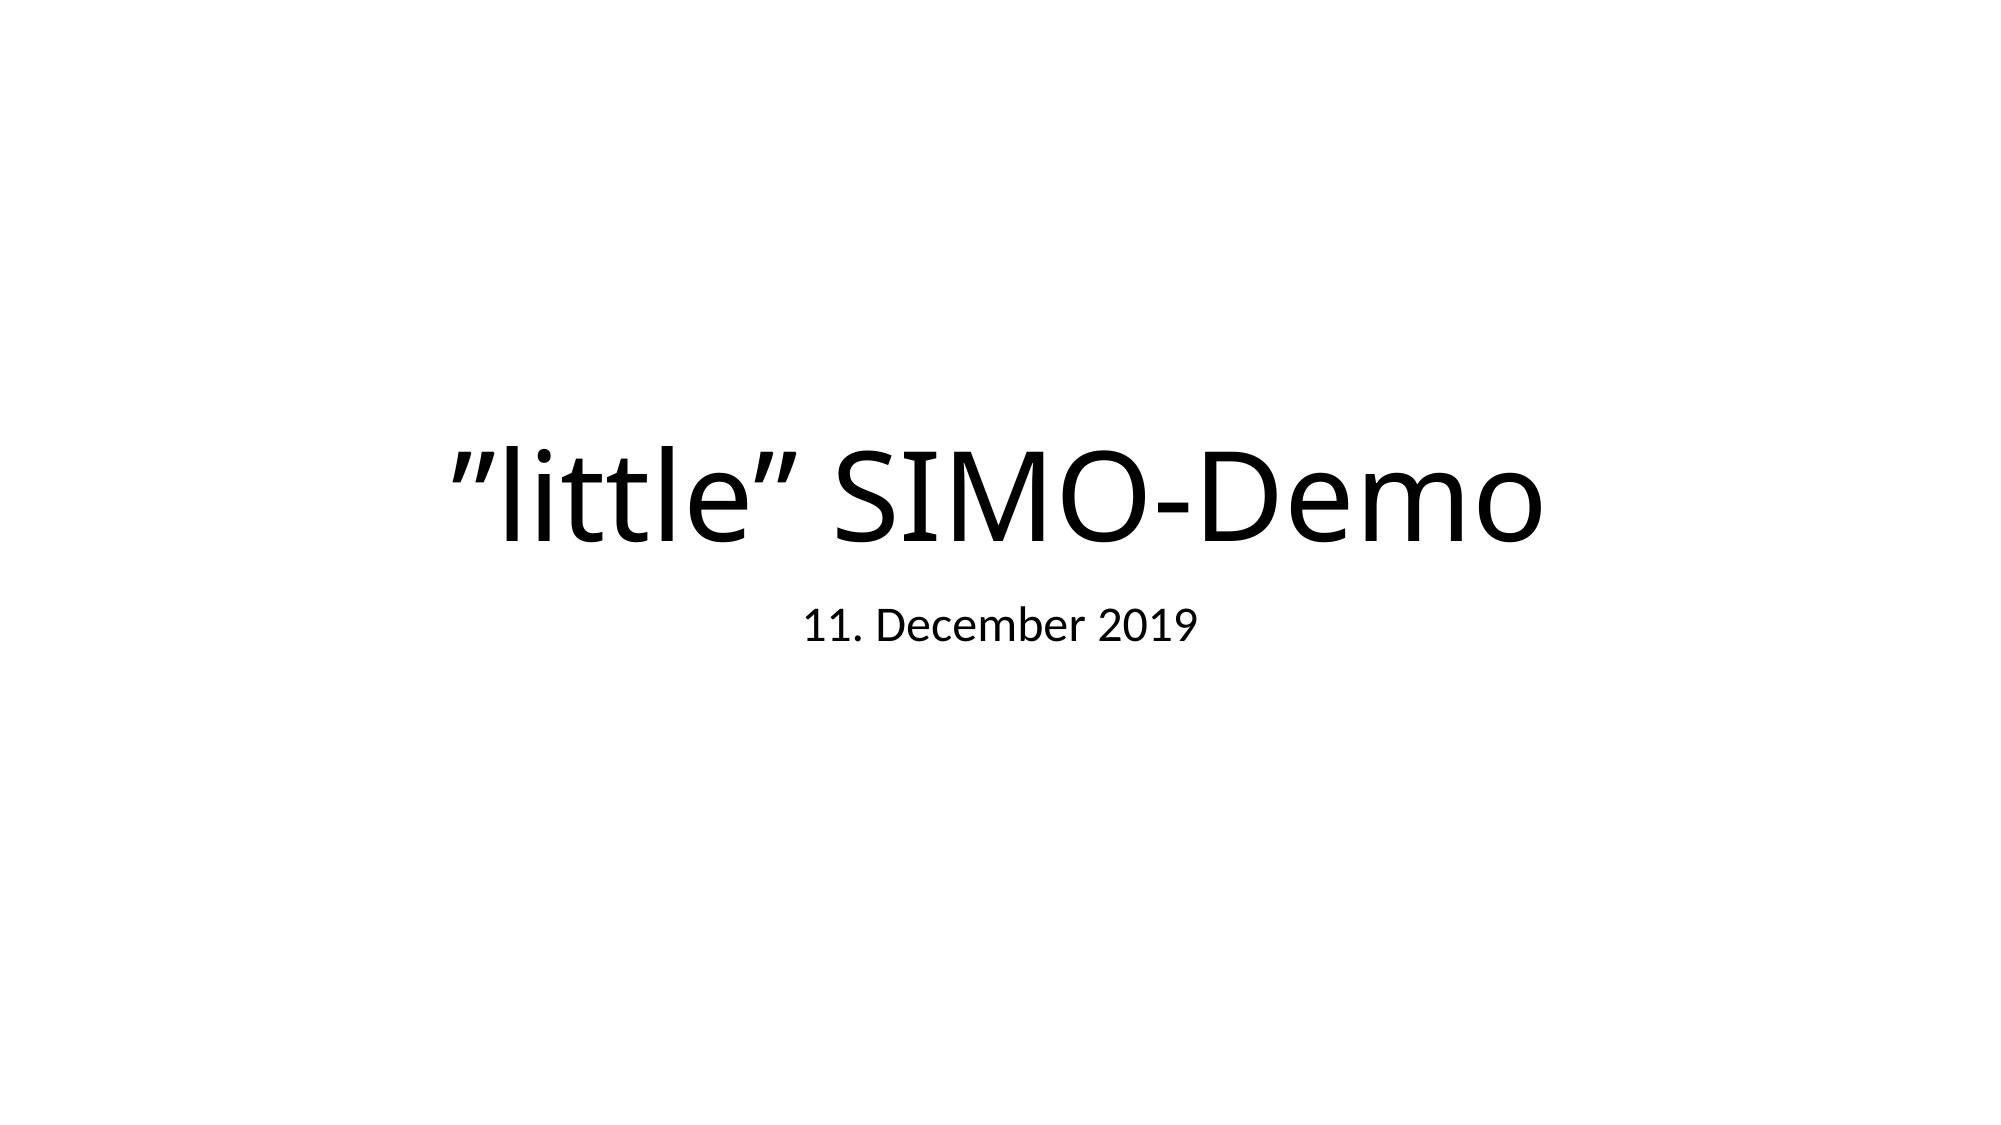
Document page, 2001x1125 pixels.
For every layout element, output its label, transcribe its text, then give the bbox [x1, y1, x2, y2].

subtitle 11. December 2019 [249, 590, 1750, 863]
title ”little” SIMO-Demo [249, 184, 1750, 576]
